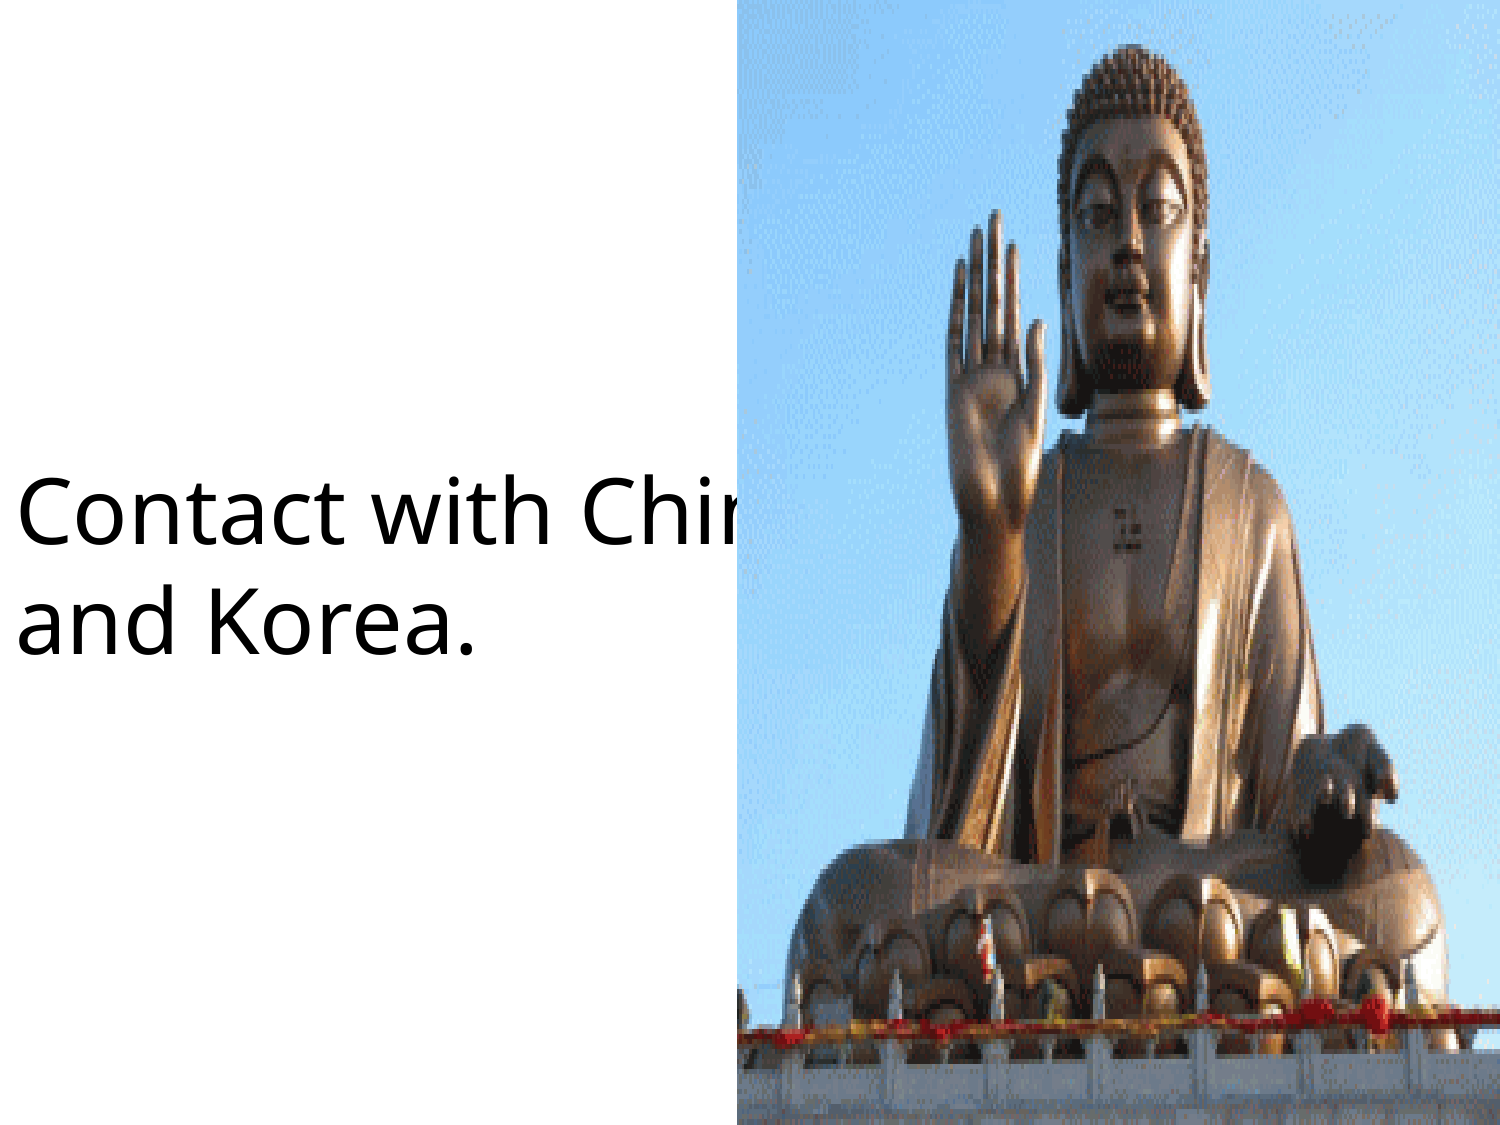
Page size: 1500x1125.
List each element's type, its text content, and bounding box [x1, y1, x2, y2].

picture [737, 0, 1500, 1125]
title Contact with China and Korea. [0, 0, 735, 1125]
